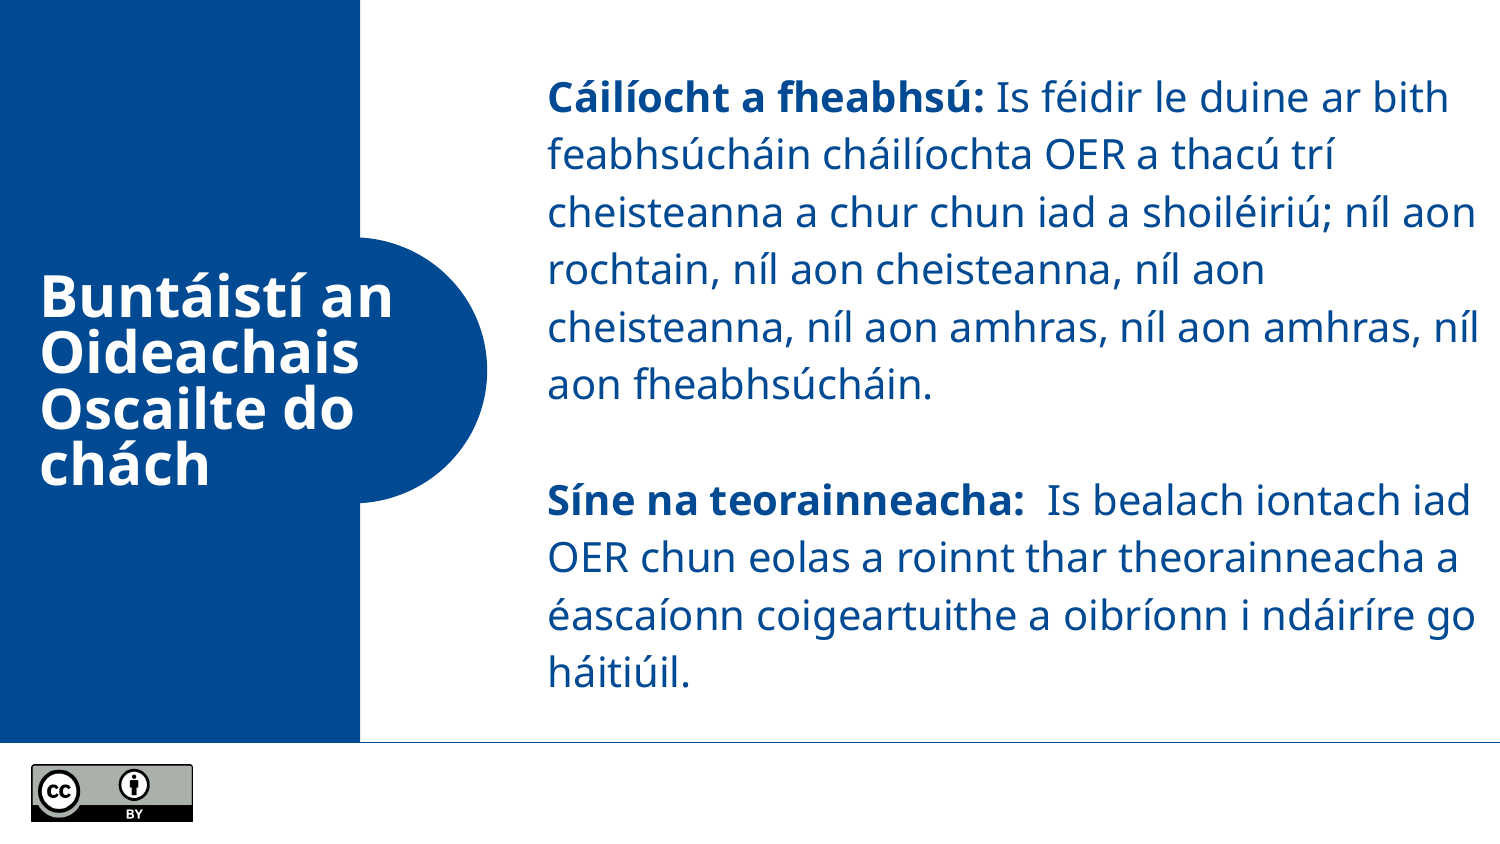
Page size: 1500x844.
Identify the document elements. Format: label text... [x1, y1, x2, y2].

text_box [280, 237, 488, 490]
picture [31, 764, 193, 822]
text_box [0, 750, 1500, 844]
text_box Buntáistí an Oideachais Oscailte do chách [24, 258, 412, 513]
text_box [0, 0, 361, 742]
text_box Cáilíocht a fheabhsú: Is féidir le duine ar bith feabhsúcháin cháilíochta OER a thacú trí cheisteanna a chur chun iad a shoiléiriú; níl aon rochtain, níl aon cheisteanna, níl aon cheisteanna, níl aon amhras, níl aon amhras, níl aon fheabhsúcháin. Síne na teorainneacha: Is bealach iontach iad OER chun eolas a roinnt thar theorainneacha a éascaíonn coigeartuithe a oibríonn i ndáiríre go háitiúil. [532, 48, 1500, 711]
